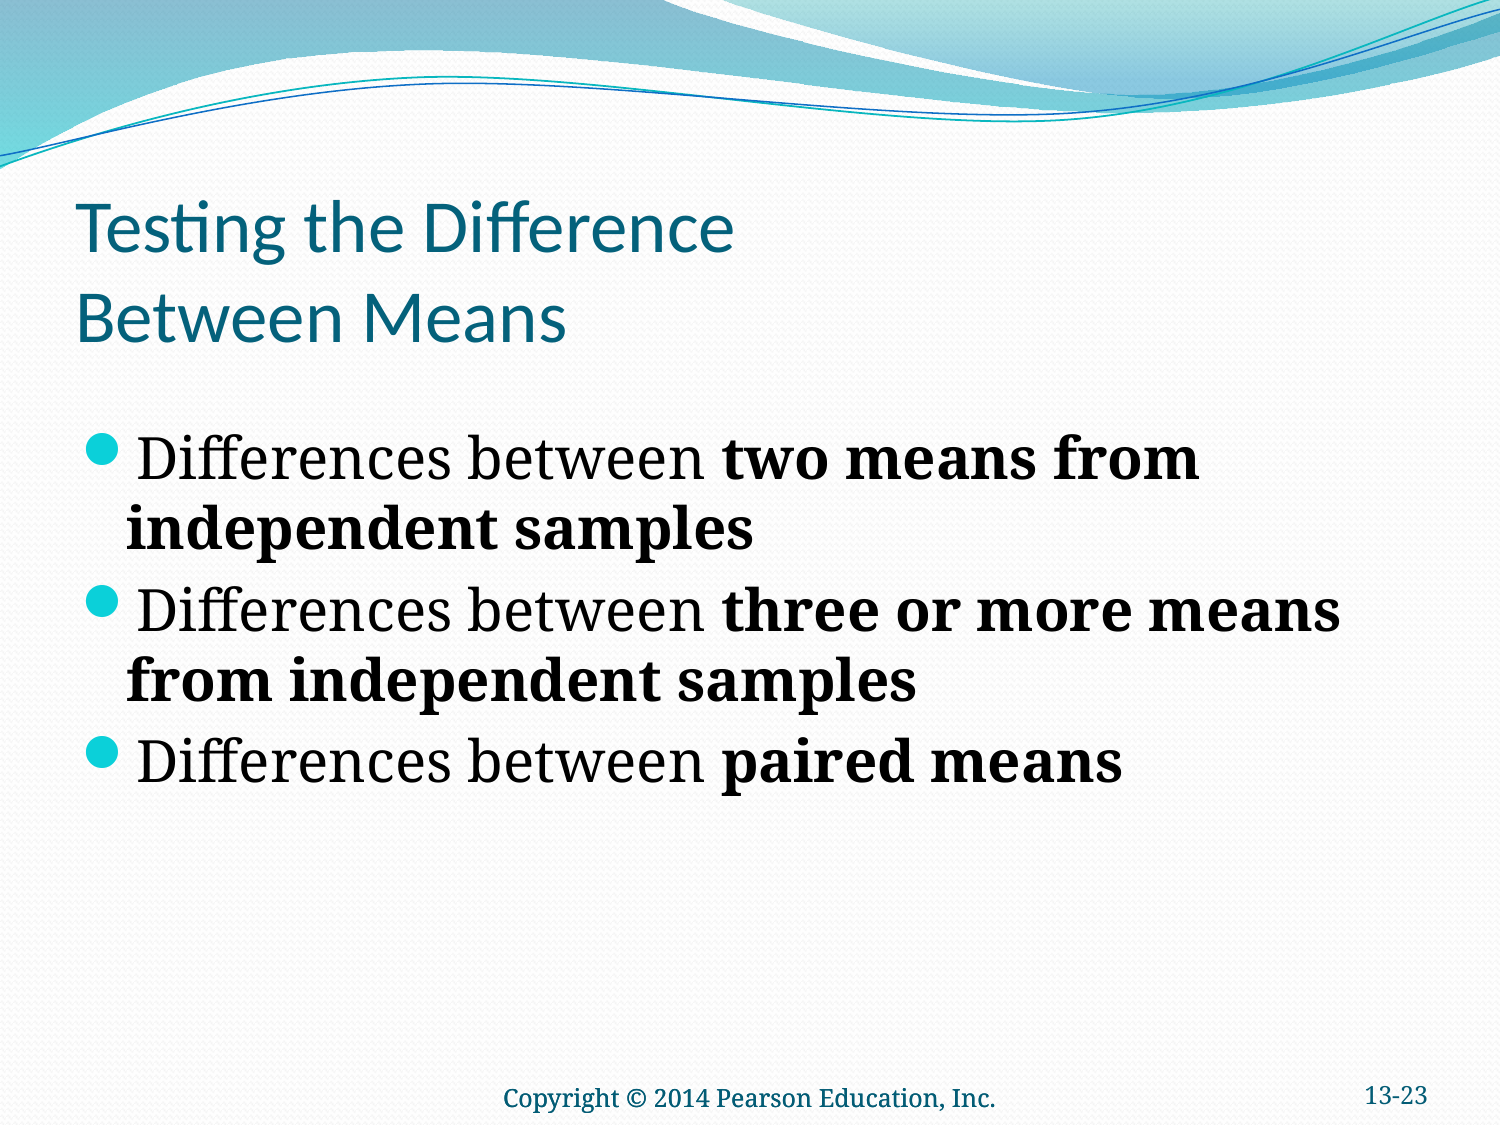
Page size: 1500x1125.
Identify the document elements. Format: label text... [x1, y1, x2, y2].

list Differences between two means from independent samples Differences between three or more means from independent samples Differences between paired means [66, 413, 1417, 981]
title Testing the Difference Between Means [75, 169, 1425, 358]
